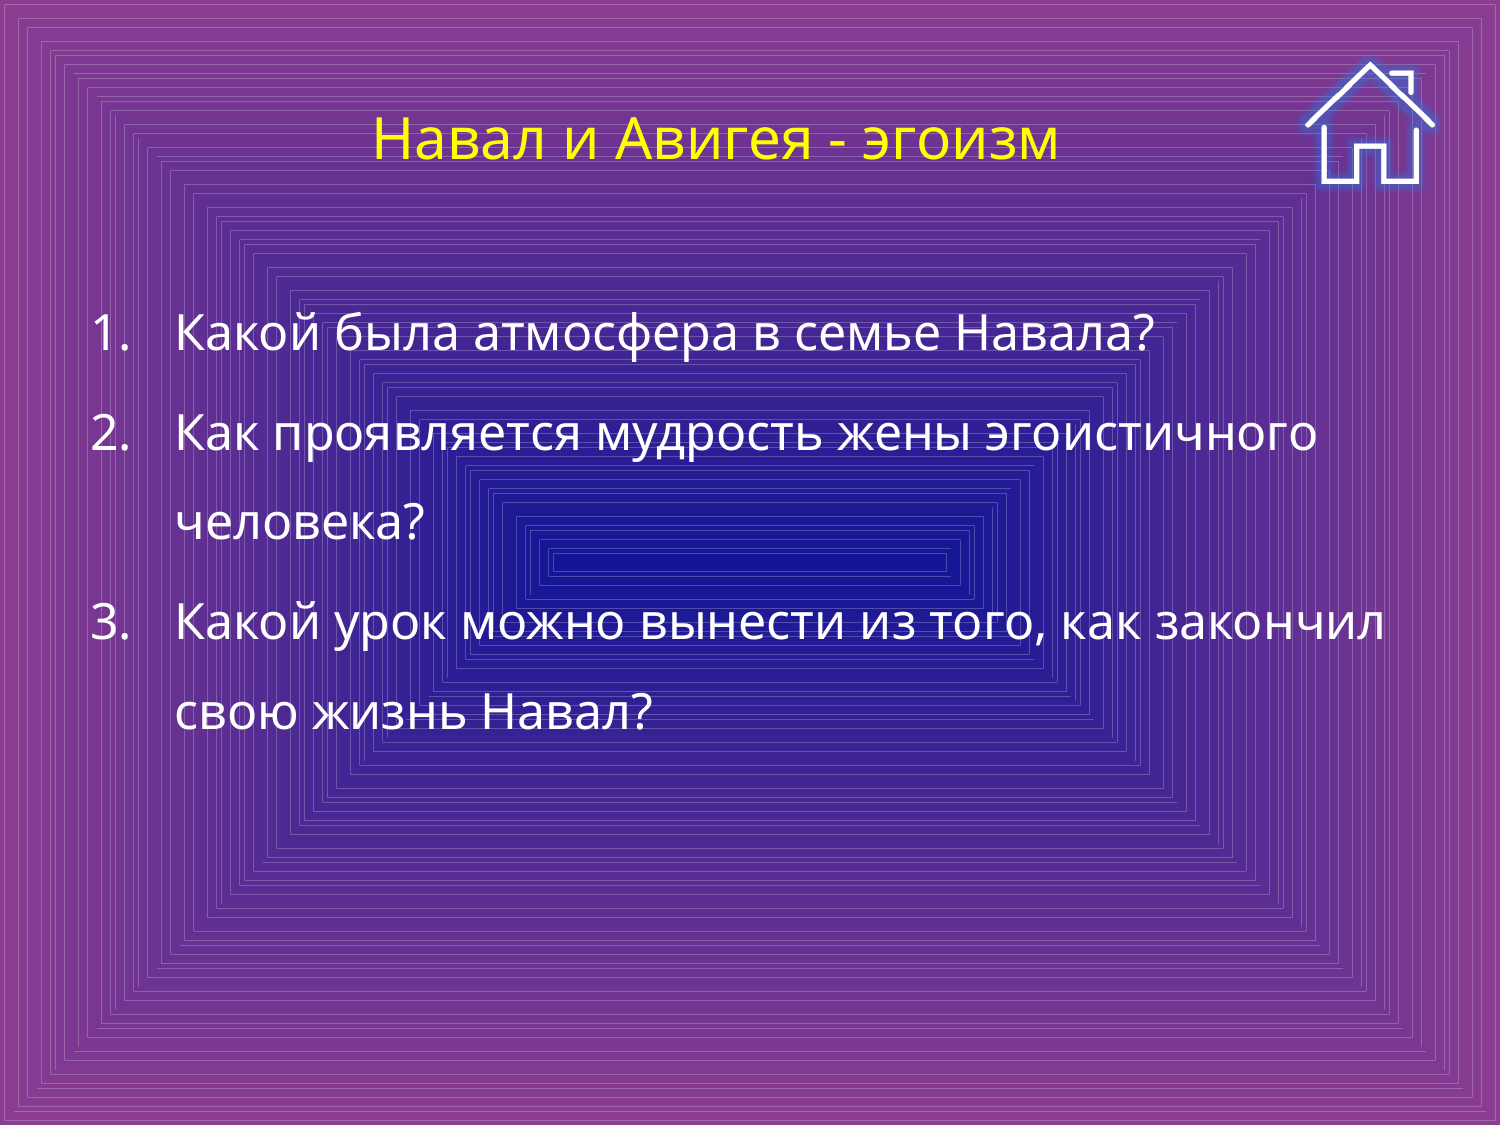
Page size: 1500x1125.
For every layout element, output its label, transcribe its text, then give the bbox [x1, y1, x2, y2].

title Навал и Авигея - эгоизм [41, 42, 1392, 231]
picture [1304, 54, 1435, 184]
list Какой была атмосфера в семье Навала? Как проявляется мудрость жены эгоистичного человека? Какой урок можно вынести из того, как закончил свою жизнь Навал? [75, 262, 1425, 1005]
